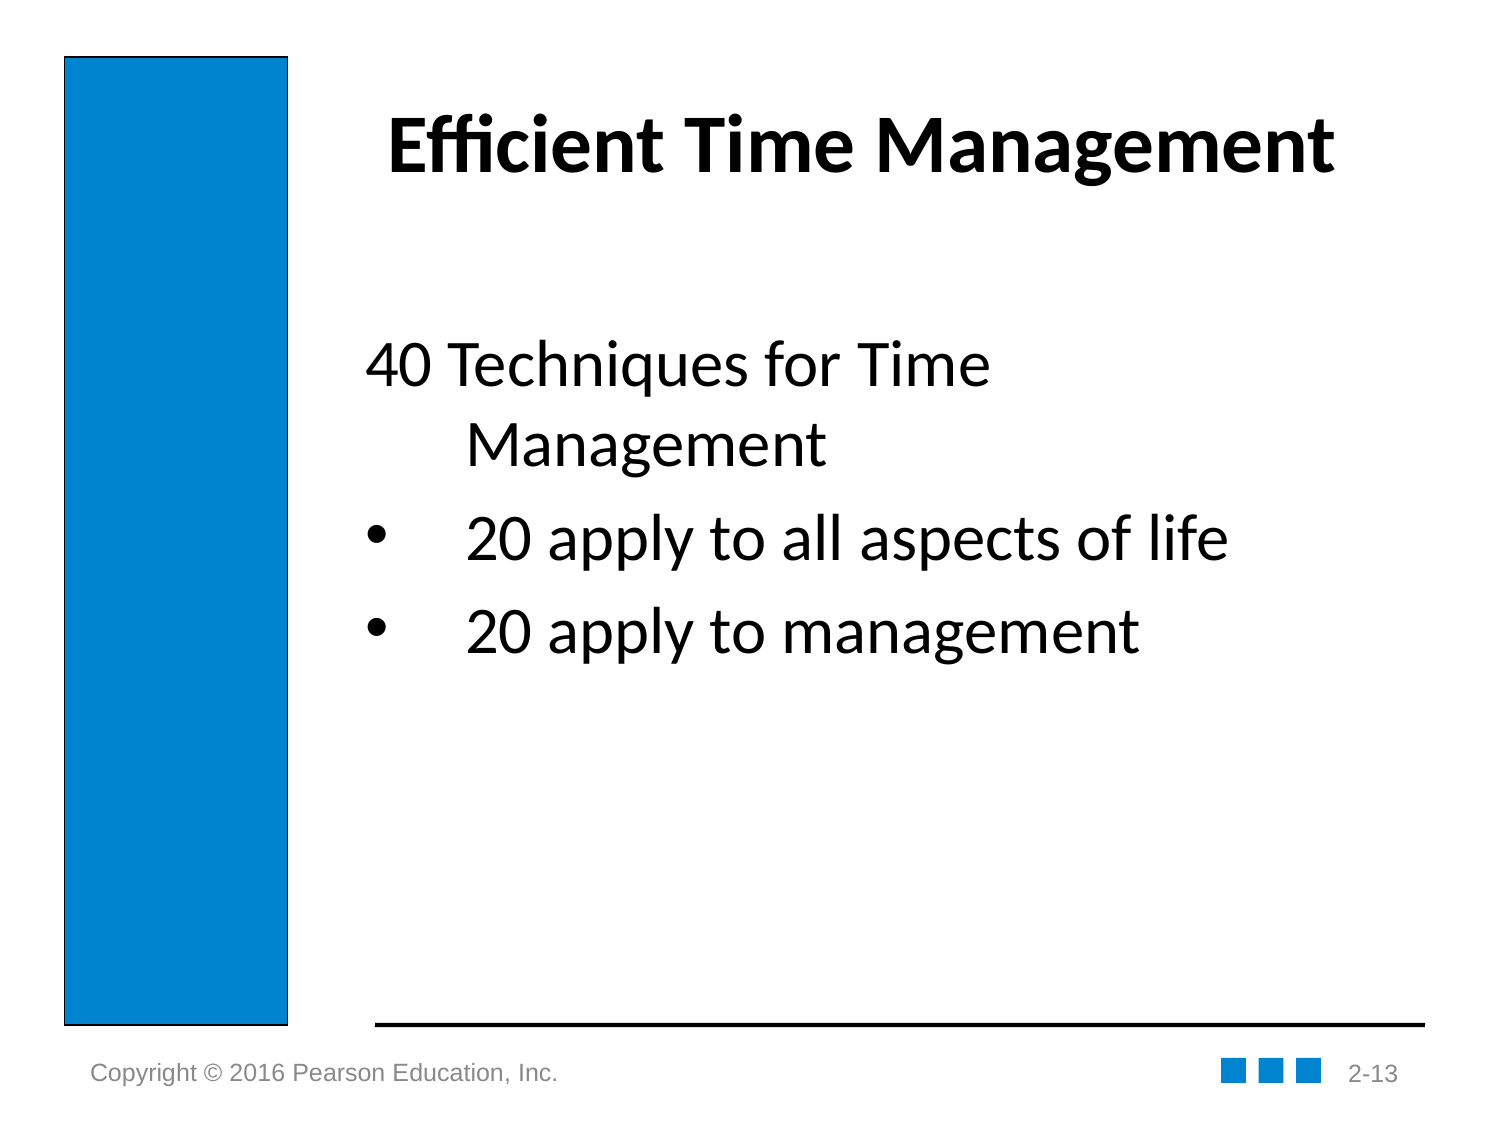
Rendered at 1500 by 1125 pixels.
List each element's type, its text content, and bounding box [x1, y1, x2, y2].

text_box [1296, 1057, 1321, 1083]
text_box [1221, 1057, 1246, 1083]
text_box [64, 56, 288, 1025]
list 40 Techniques for Time Management 20 apply to all aspects of life 20 apply to management [350, 312, 1250, 950]
text_box Copyright © 2016 Pearson Education, Inc. [75, 1055, 625, 1088]
text_box [1258, 1057, 1284, 1083]
title Efficient Time Management [300, 45, 1425, 233]
text_box 2-13 [1333, 1050, 1421, 1095]
